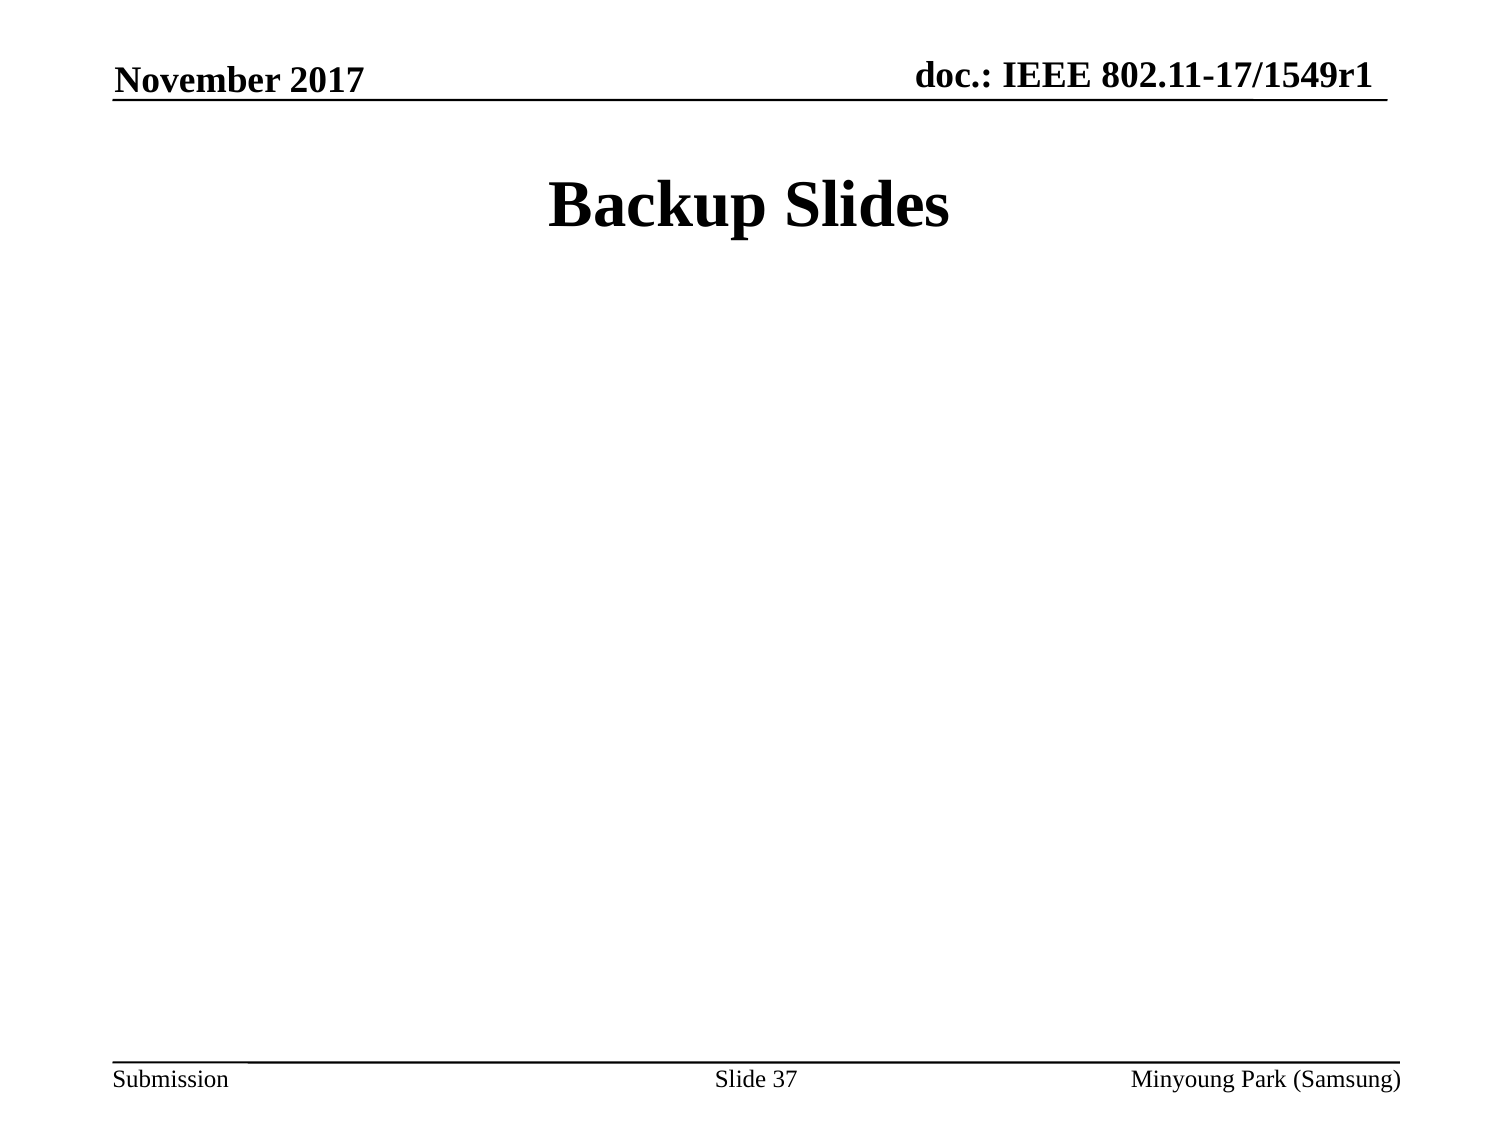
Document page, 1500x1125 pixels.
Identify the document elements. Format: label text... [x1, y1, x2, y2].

title Backup Slides [112, 112, 1388, 288]
slide_number Slide 37 [712, 1061, 800, 1093]
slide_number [114, 54, 374, 101]
footer Minyoung Park (Samsung) [949, 1061, 1402, 1093]
